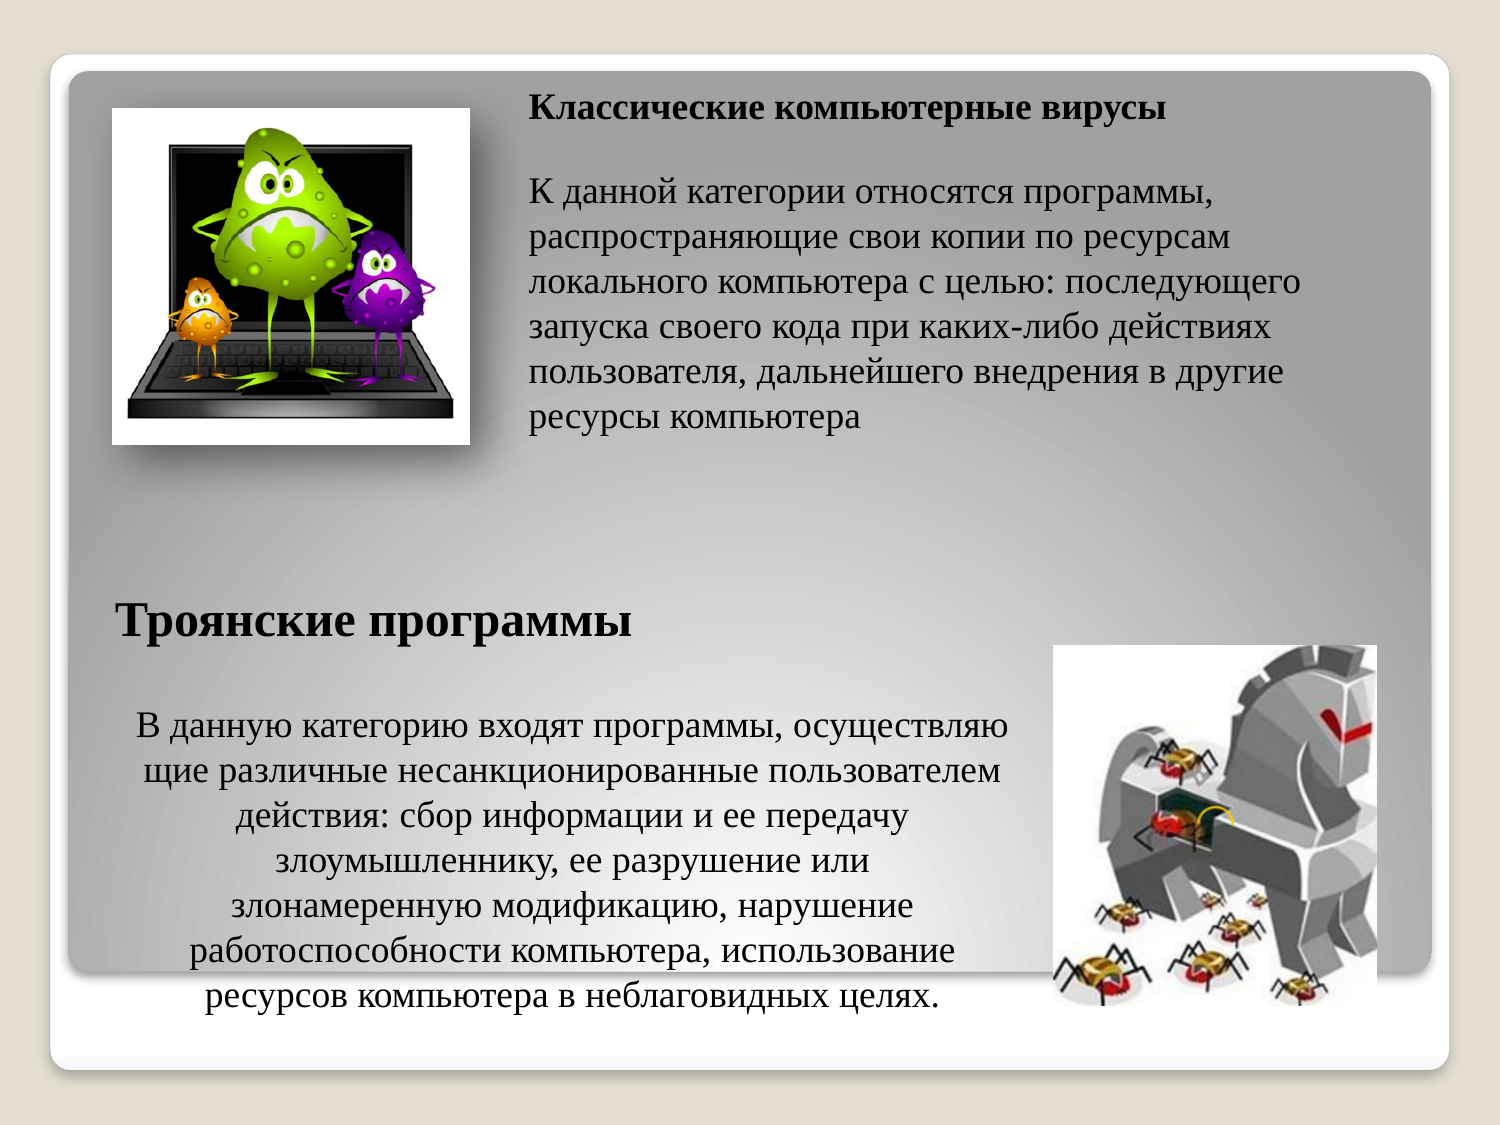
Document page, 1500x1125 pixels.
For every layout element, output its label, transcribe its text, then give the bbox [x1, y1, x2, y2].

text_box Троянские программы [100, 579, 715, 655]
picture [1052, 644, 1377, 1006]
text_box Классические компьютерные вирусы [513, 29, 1400, 134]
text_box К данной категории относятся программы, распространяющие свои копии по ресурсам локального компьютера с целью: последующего запуска своего кода при каких-либо действиях пользователя, дальнейшего внедрения в другие ресурсы компьютера [513, 113, 1424, 444]
picture [111, 107, 470, 445]
text_box В данную категорию входят программы, осуществляющие различные несанкционированные пользователем действия: сбор информации и ее передачу злоумышленнику, ее разрушение или злонамеренную модификацию, нарушение работоспособности компьютера, использование ресурсов компьютера в неблаговидных целях. [112, 692, 1034, 1023]
